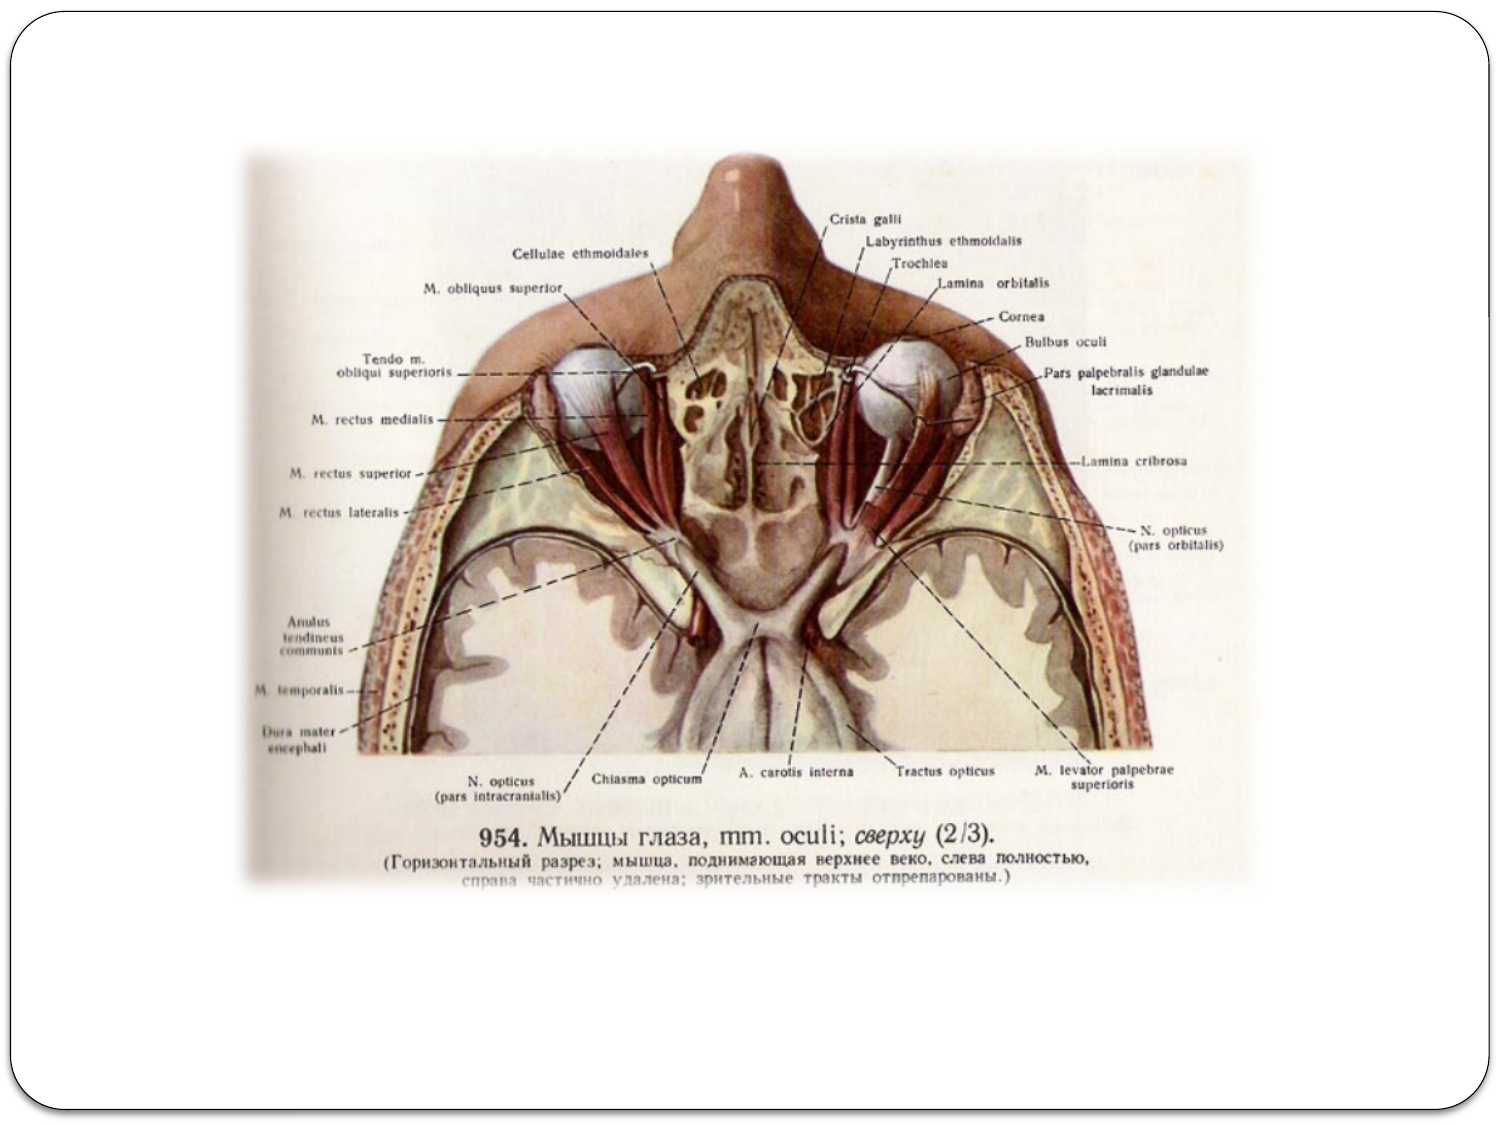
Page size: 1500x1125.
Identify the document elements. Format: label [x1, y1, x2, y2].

list [230, 138, 1270, 900]
